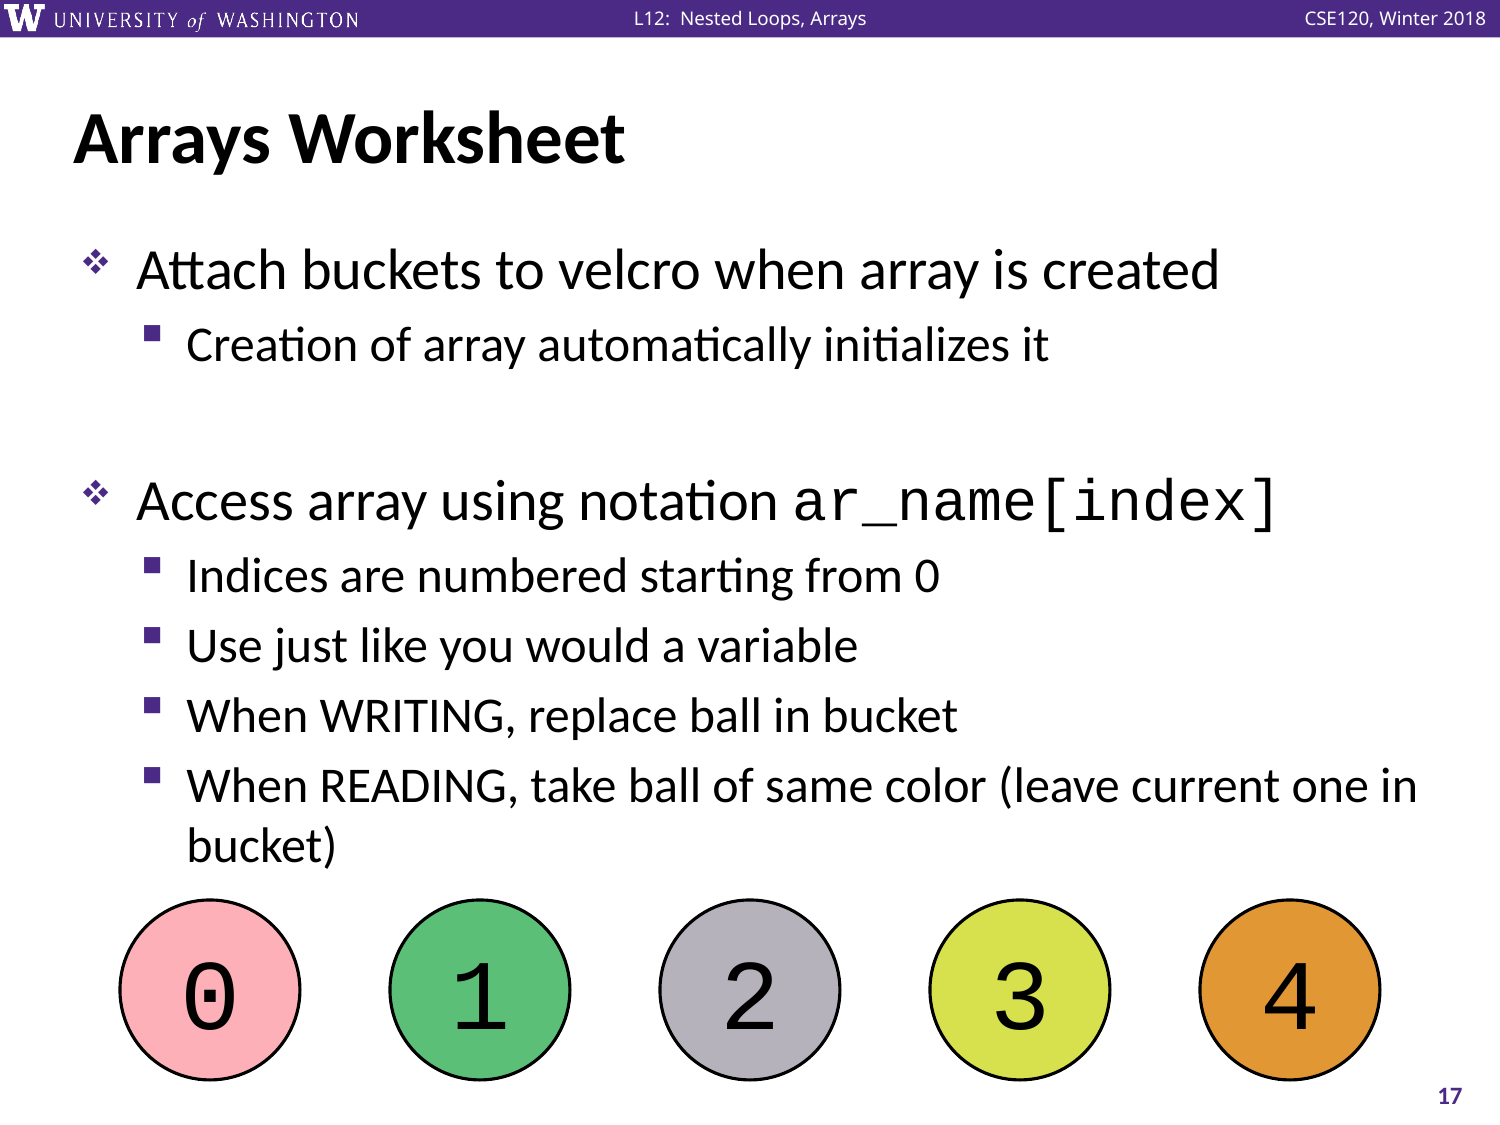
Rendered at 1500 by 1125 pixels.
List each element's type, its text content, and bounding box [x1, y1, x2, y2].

title Arrays Worksheet [58, 71, 1438, 197]
picture [4, 4, 358, 32]
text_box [119, 899, 1381, 1081]
slide_number 17 [1400, 1065, 1500, 1125]
list Attach buckets to velcro when array is created Creation of array automatically initializes it Access array using notation ar_name[index] Indices are numbered starting from 0 Use just like you would a variable When WRITING, replace ball in bucket When READING, take ball of same color (leave current one in bucket) [64, 223, 1438, 1040]
